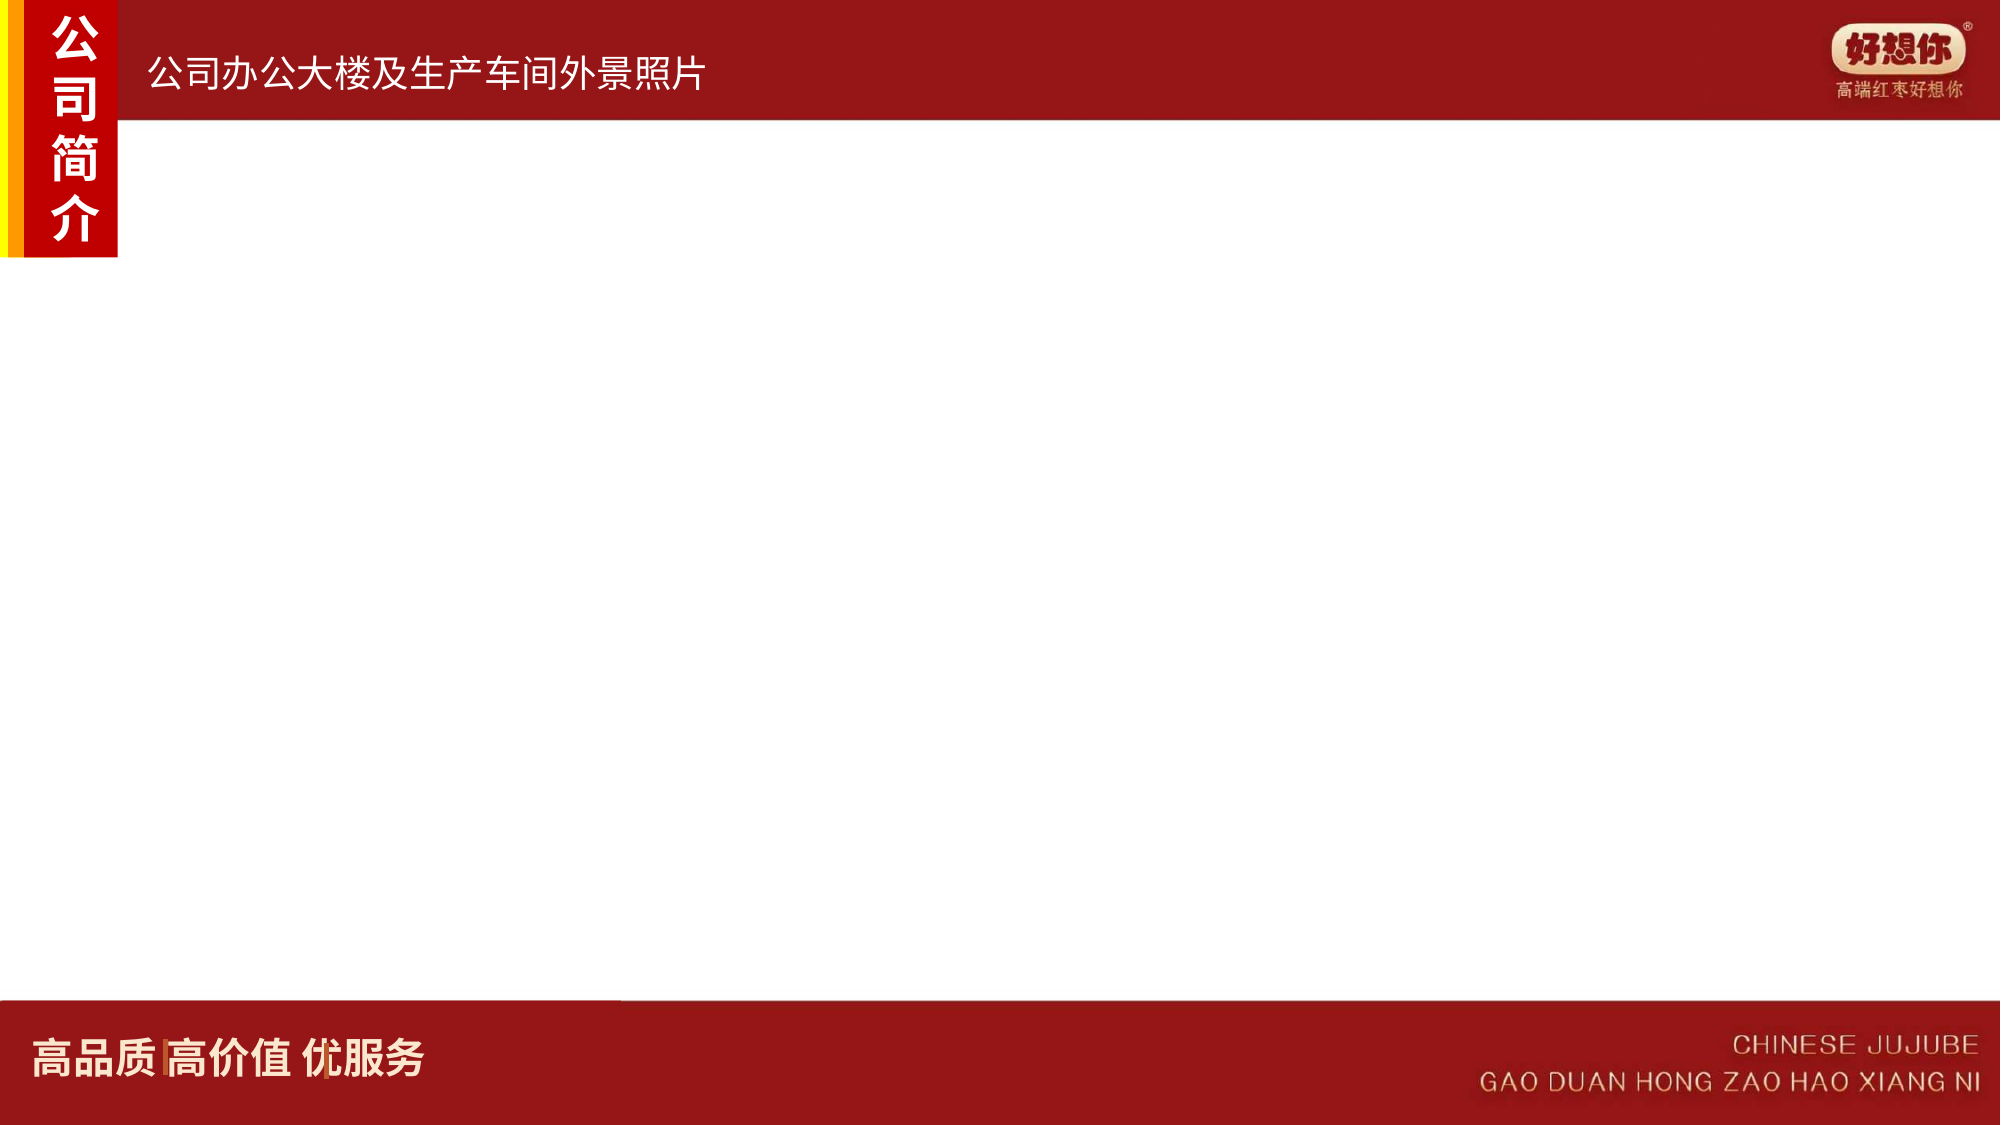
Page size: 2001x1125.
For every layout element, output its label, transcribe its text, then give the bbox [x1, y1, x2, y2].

text_box [23, 0, 119, 259]
text_box [0, 0, 7, 259]
text_box 公司办公大楼及生产车间外景照片 [131, 42, 725, 102]
text_box 公司简介 [35, 0, 84, 255]
picture [0, 0, 2000, 1125]
text_box [7, 0, 23, 259]
